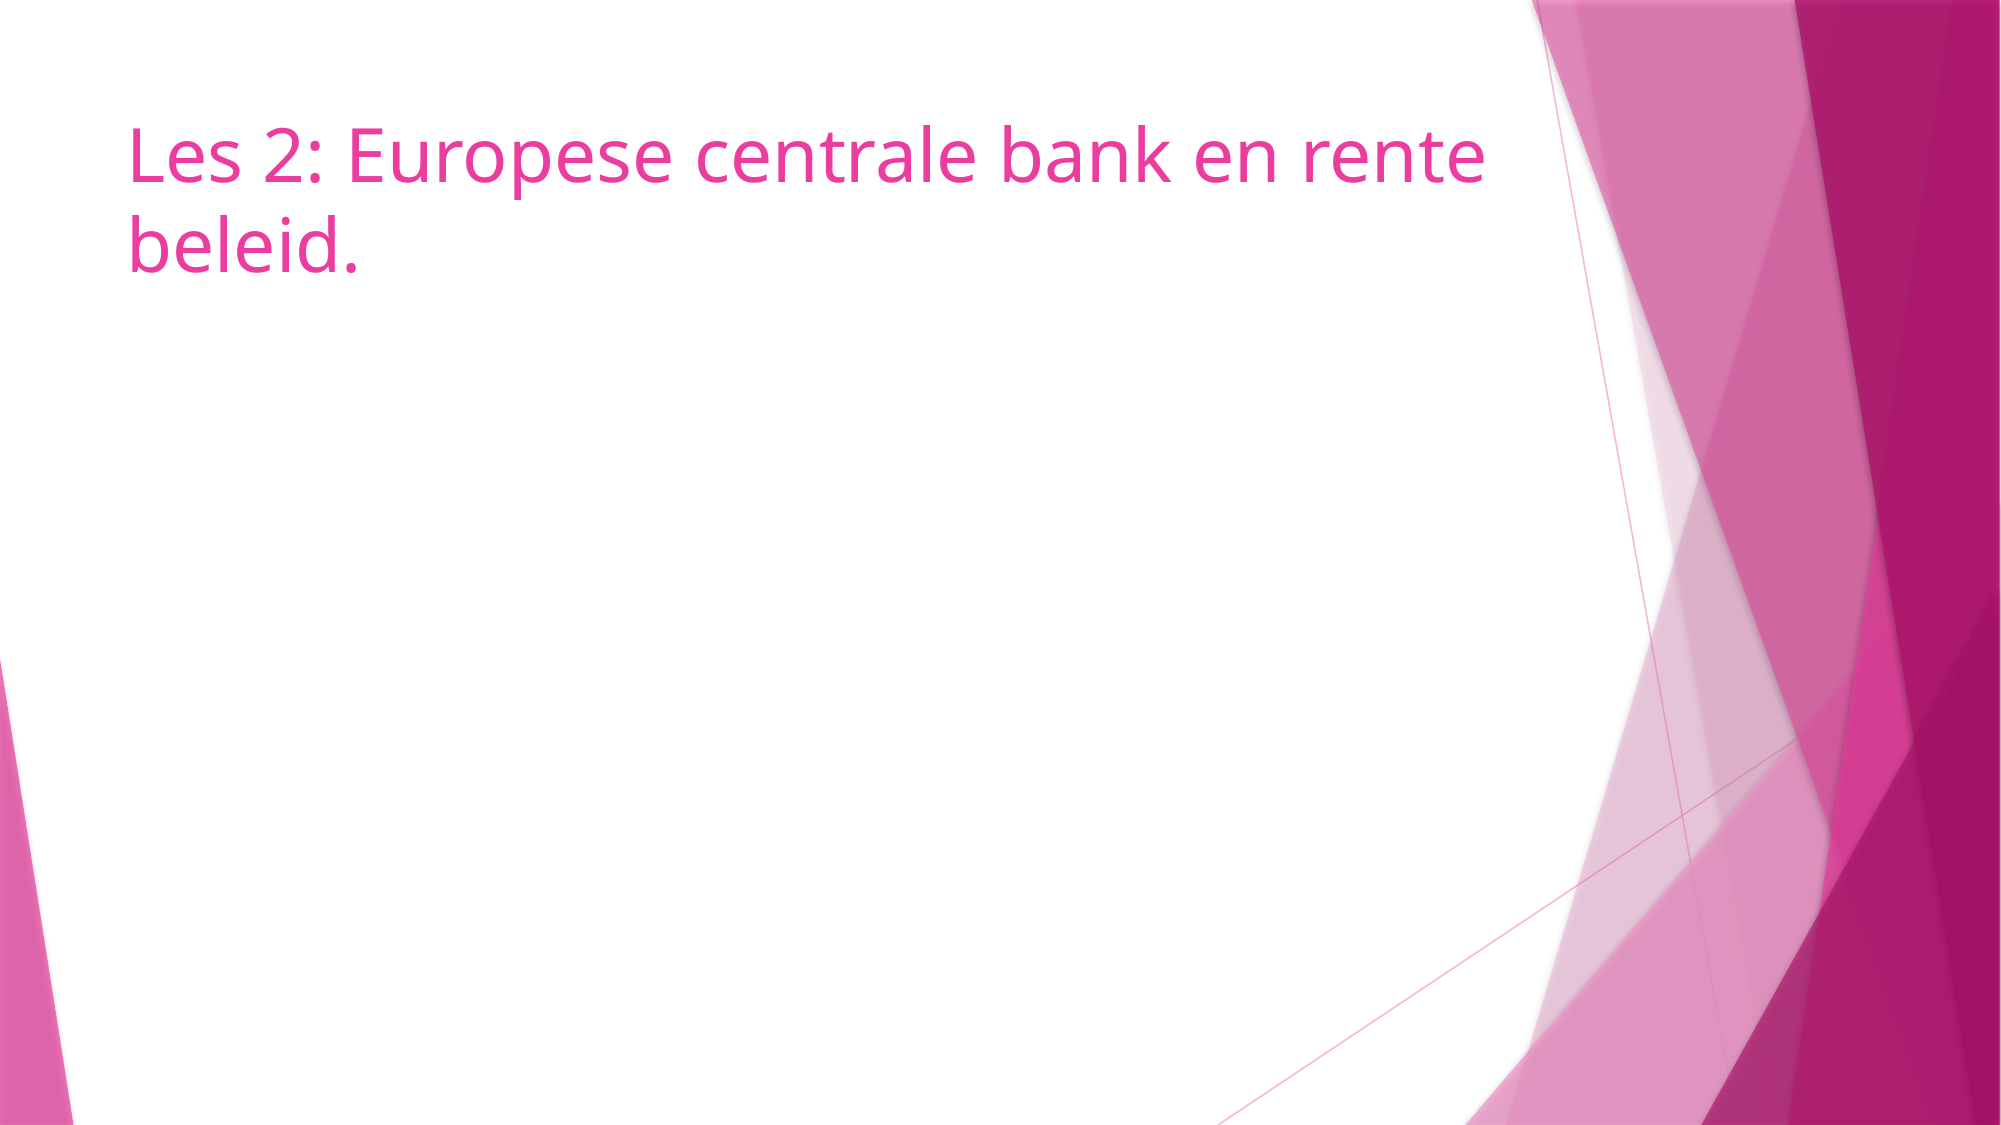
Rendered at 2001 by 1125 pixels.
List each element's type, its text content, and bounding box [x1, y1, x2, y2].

title Les 2: Europese centrale bank en rente beleid. [111, 99, 1522, 317]
